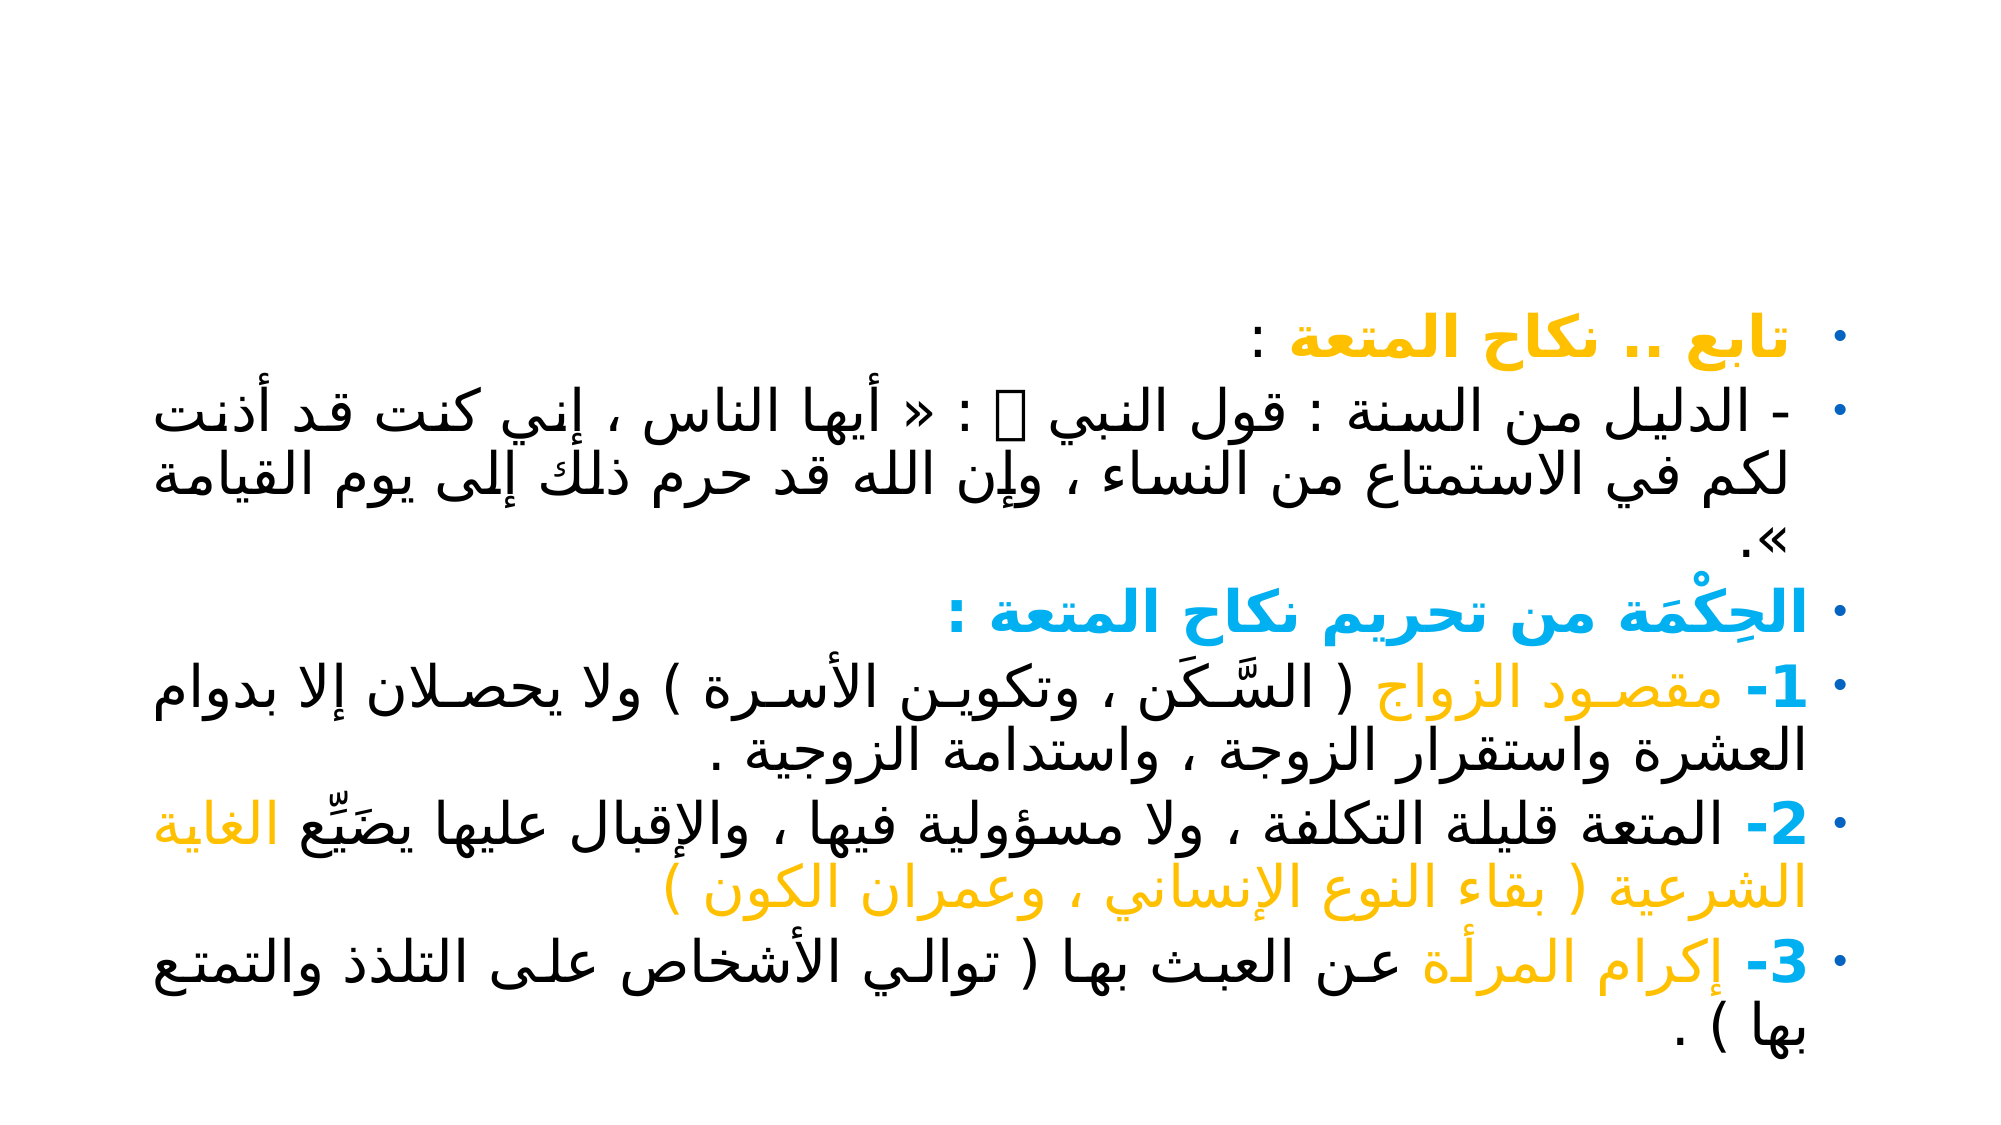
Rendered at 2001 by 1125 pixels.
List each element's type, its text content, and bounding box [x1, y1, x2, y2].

list تابع .. نكاح المتعة : - الدليل من السنة : قول النبي  : « أيها الناس ، إني كنت قد أذنت لكم في الاستمتاع من النساء ، وإن الله قد حرم ذلك إلى يوم القيامة ». الحِكْمَة من تحريم نكاح المتعة : 1- مقصود الزواج ( السَّكَن ، وتكوين الأسرة ) ولا يحصلان إلا بدوام العشرة واستقرار الزوجة ، واستدامة الزوجية . 2- المتعة قليلة التكلفة ، ولا مسؤولية فيها ، والإقبال عليها يضَيِّع الغاية الشرعية ( بقاء النوع الإنساني ، وعمران الكون ) 3- إكرام المرأة عن العبث بها ( توالي الأشخاص على التلذذ والتمتع بها ) . [137, 299, 1863, 1014]
